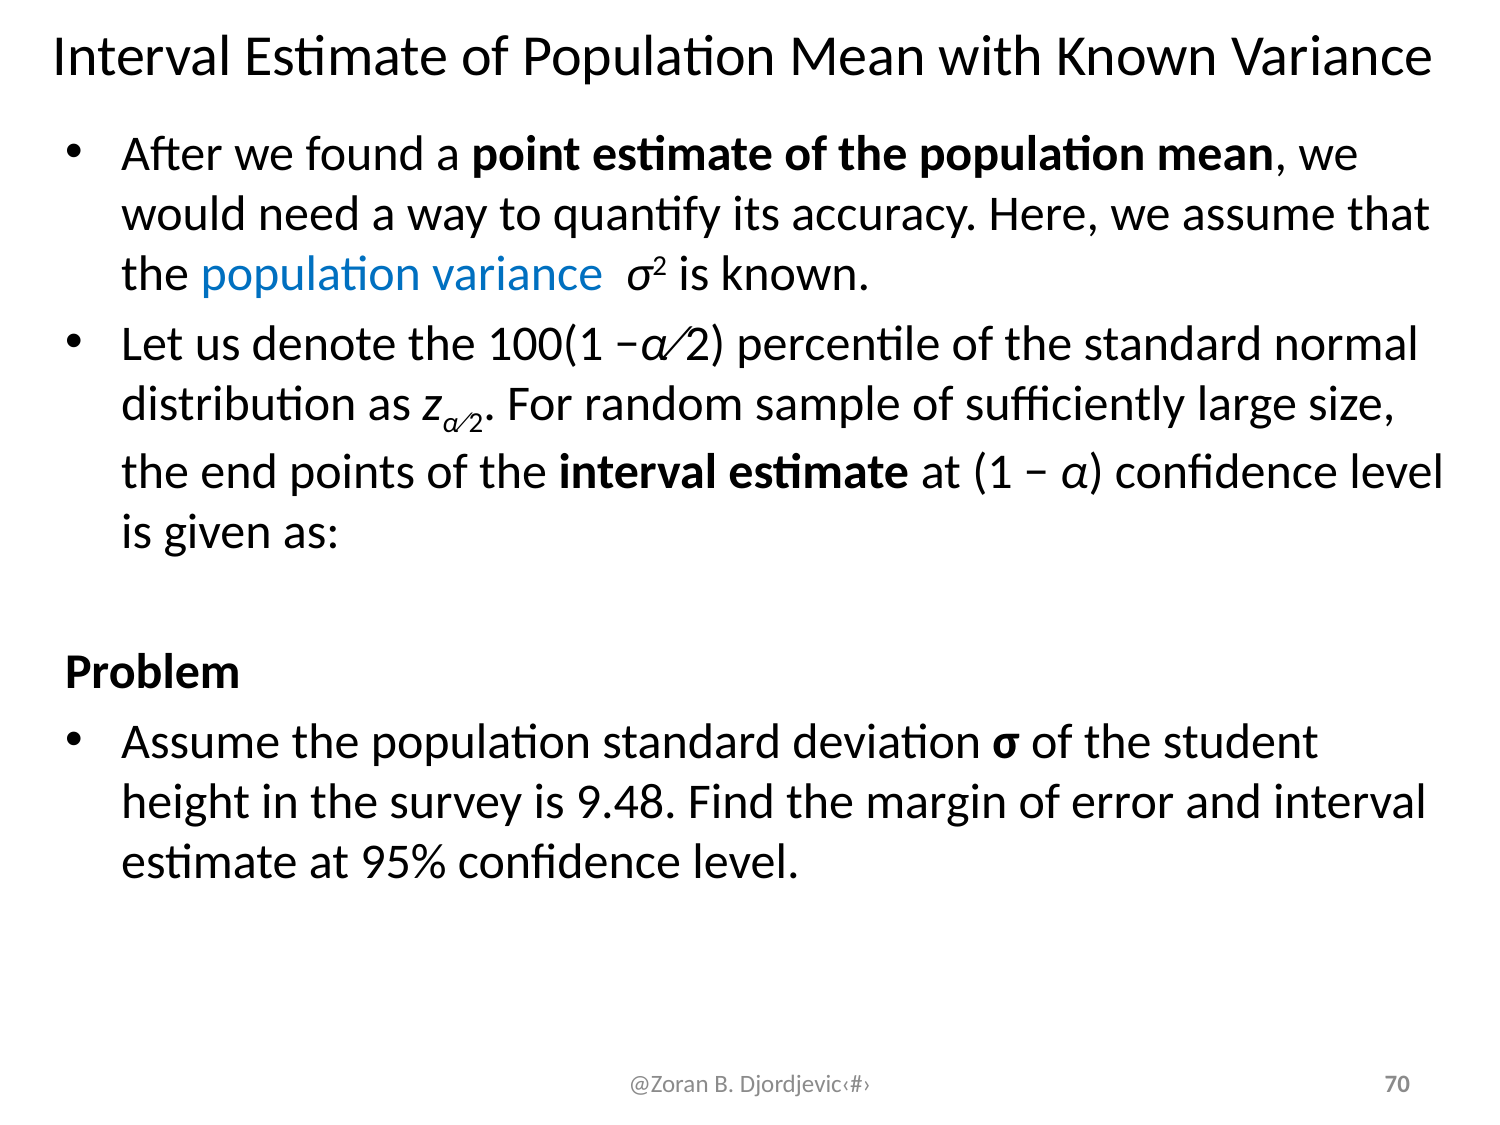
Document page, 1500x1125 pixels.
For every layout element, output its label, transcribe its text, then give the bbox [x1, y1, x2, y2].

footer @Zoran B. Djordjevic‹#› [512, 1062, 988, 1103]
title Interval Estimate of Population Mean with Known Variance [24, 2, 1463, 103]
slide_number 70 [1074, 1062, 1425, 1103]
